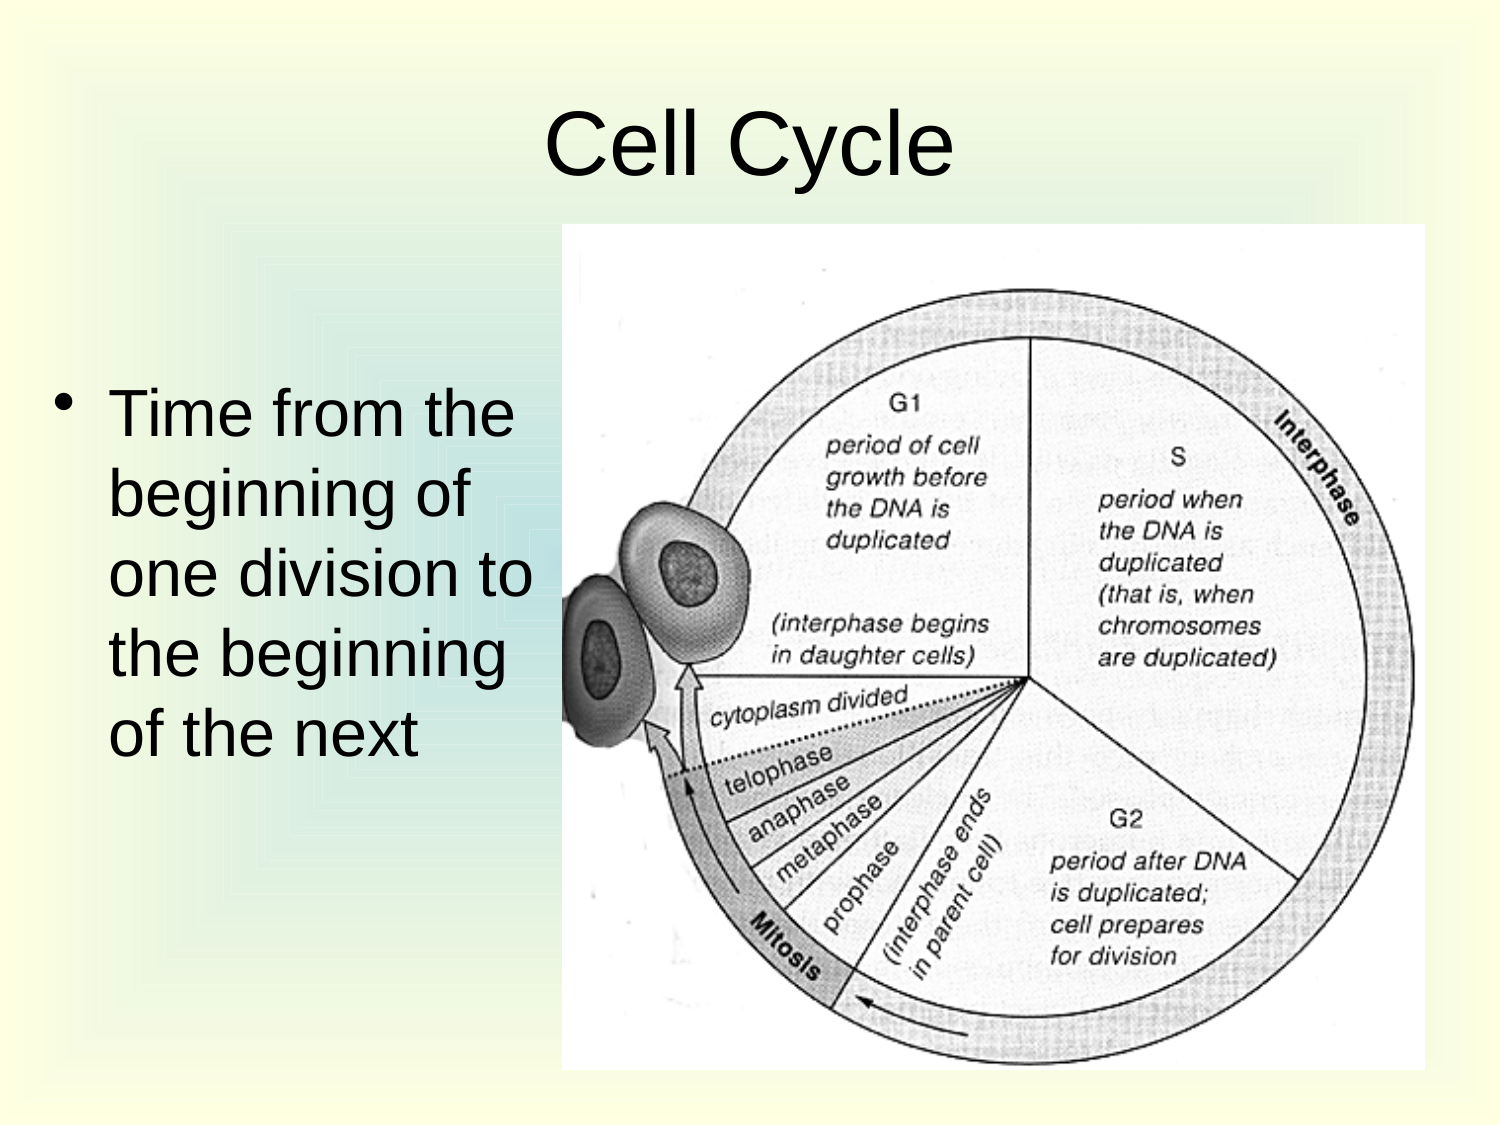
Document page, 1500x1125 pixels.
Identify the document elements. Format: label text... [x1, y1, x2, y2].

title Cell Cycle [74, 44, 1426, 233]
list Time from the beginning of one division to the beginning of the next [37, 362, 557, 888]
picture [562, 224, 1426, 1070]
